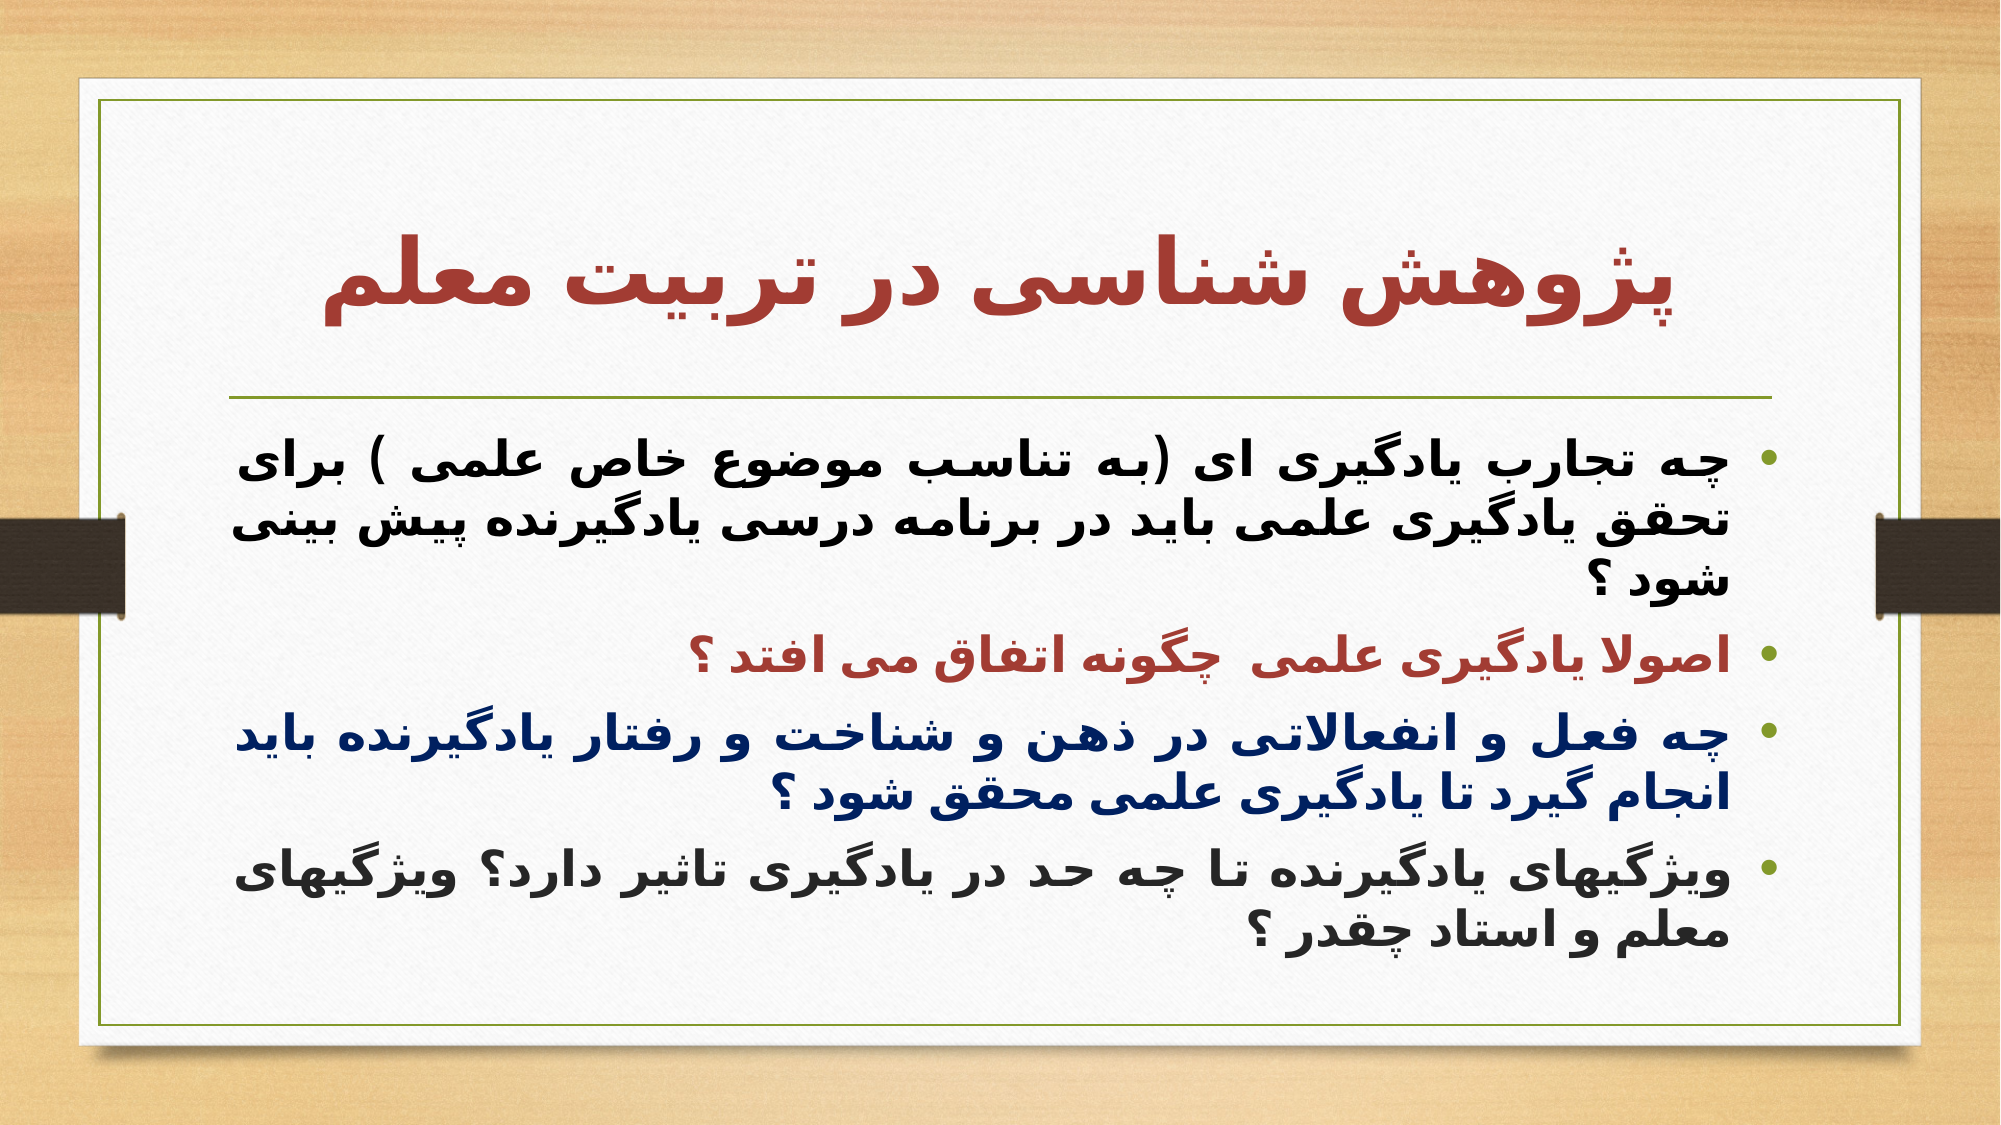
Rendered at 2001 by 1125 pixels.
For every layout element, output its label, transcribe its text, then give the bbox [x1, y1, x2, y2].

picture [0, 0, 2001, 1125]
list چه تجارب یادگیری ای (به تناسب موضوع خاص علمی ) برای تحقق یادگیری علمی باید در برنامه درسی یادگیرنده پیش بینی شود ؟ اصولا یادگیری علمی چگونه اتفاق می افتد ؟ چه فعل و انفعالاتی در ذهن و شناخت و رفتار یادگیرنده باید انجام گیرد تا یادگیری علمی محقق شود ؟ ویژگیهای یادگیرنده تا چه حد در یادگیری تاثیر دارد؟ ویژگیهای معلم و استاد چقدر ؟ [212, 419, 1788, 964]
title پژوهش شناسی در تربیت معلم [212, 161, 1788, 375]
